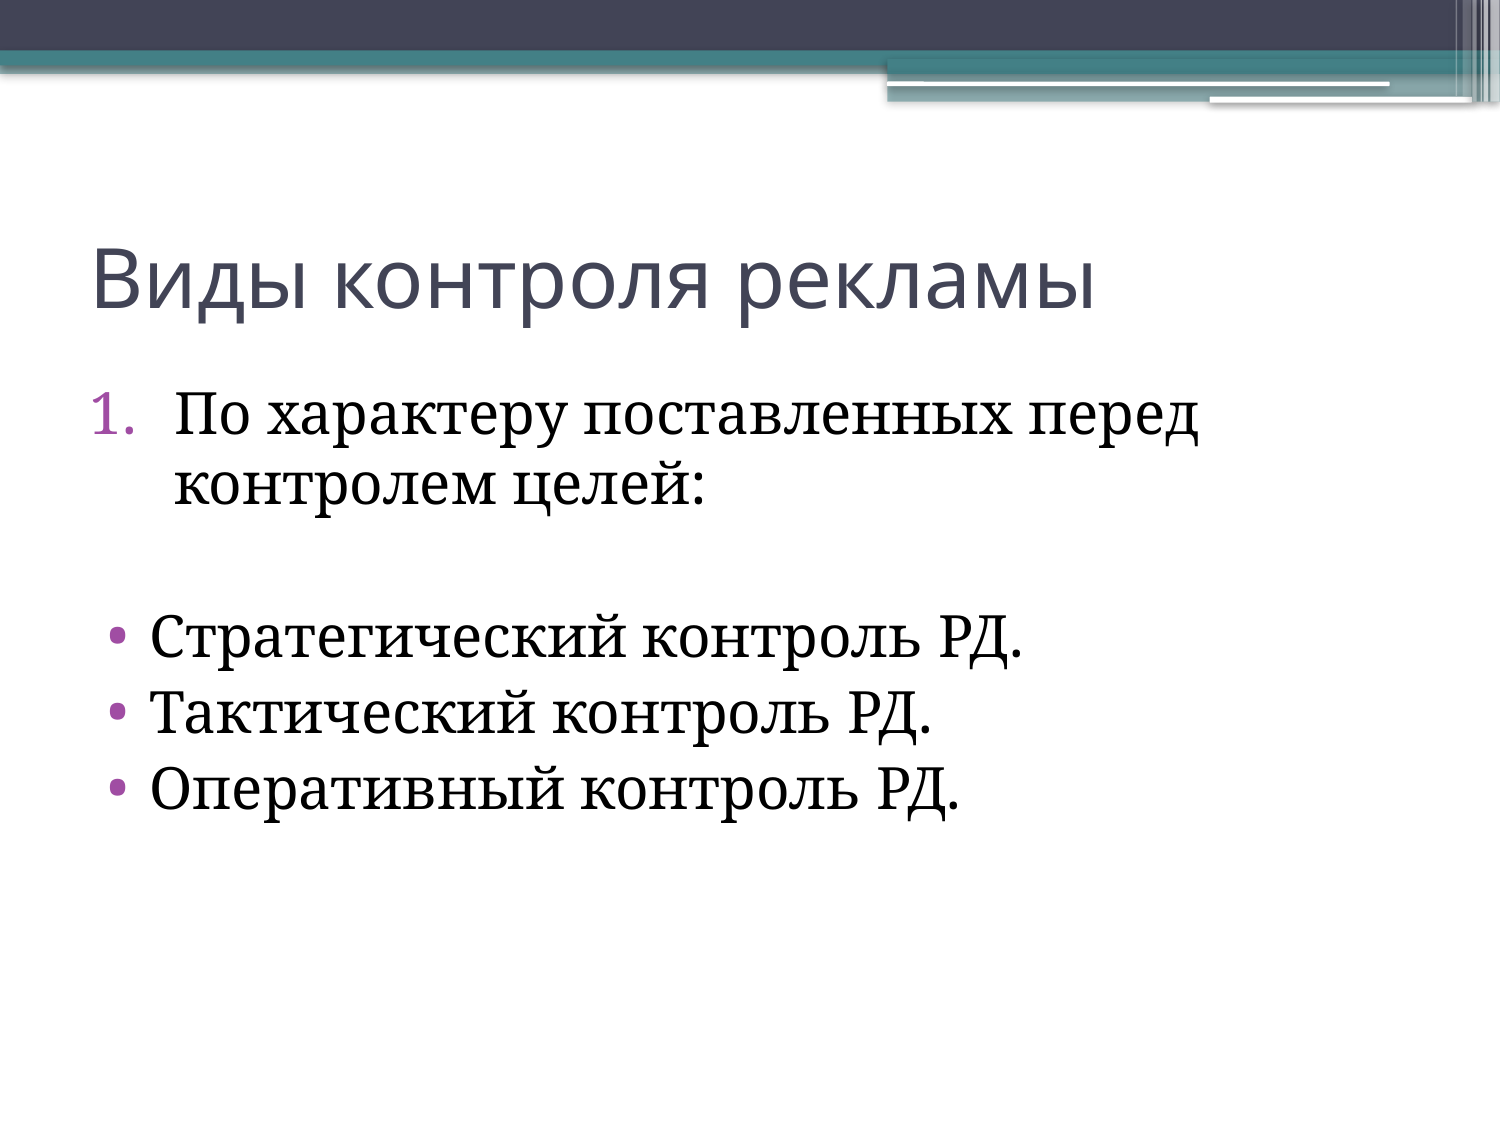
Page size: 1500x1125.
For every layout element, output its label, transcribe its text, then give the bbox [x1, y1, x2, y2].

list По характеру поставленных перед контролем целей: Стратегический контроль РД. Тактический контроль РД. Оперативный контроль РД. [75, 368, 1425, 1079]
title Виды контроля рекламы [75, 187, 1425, 363]
